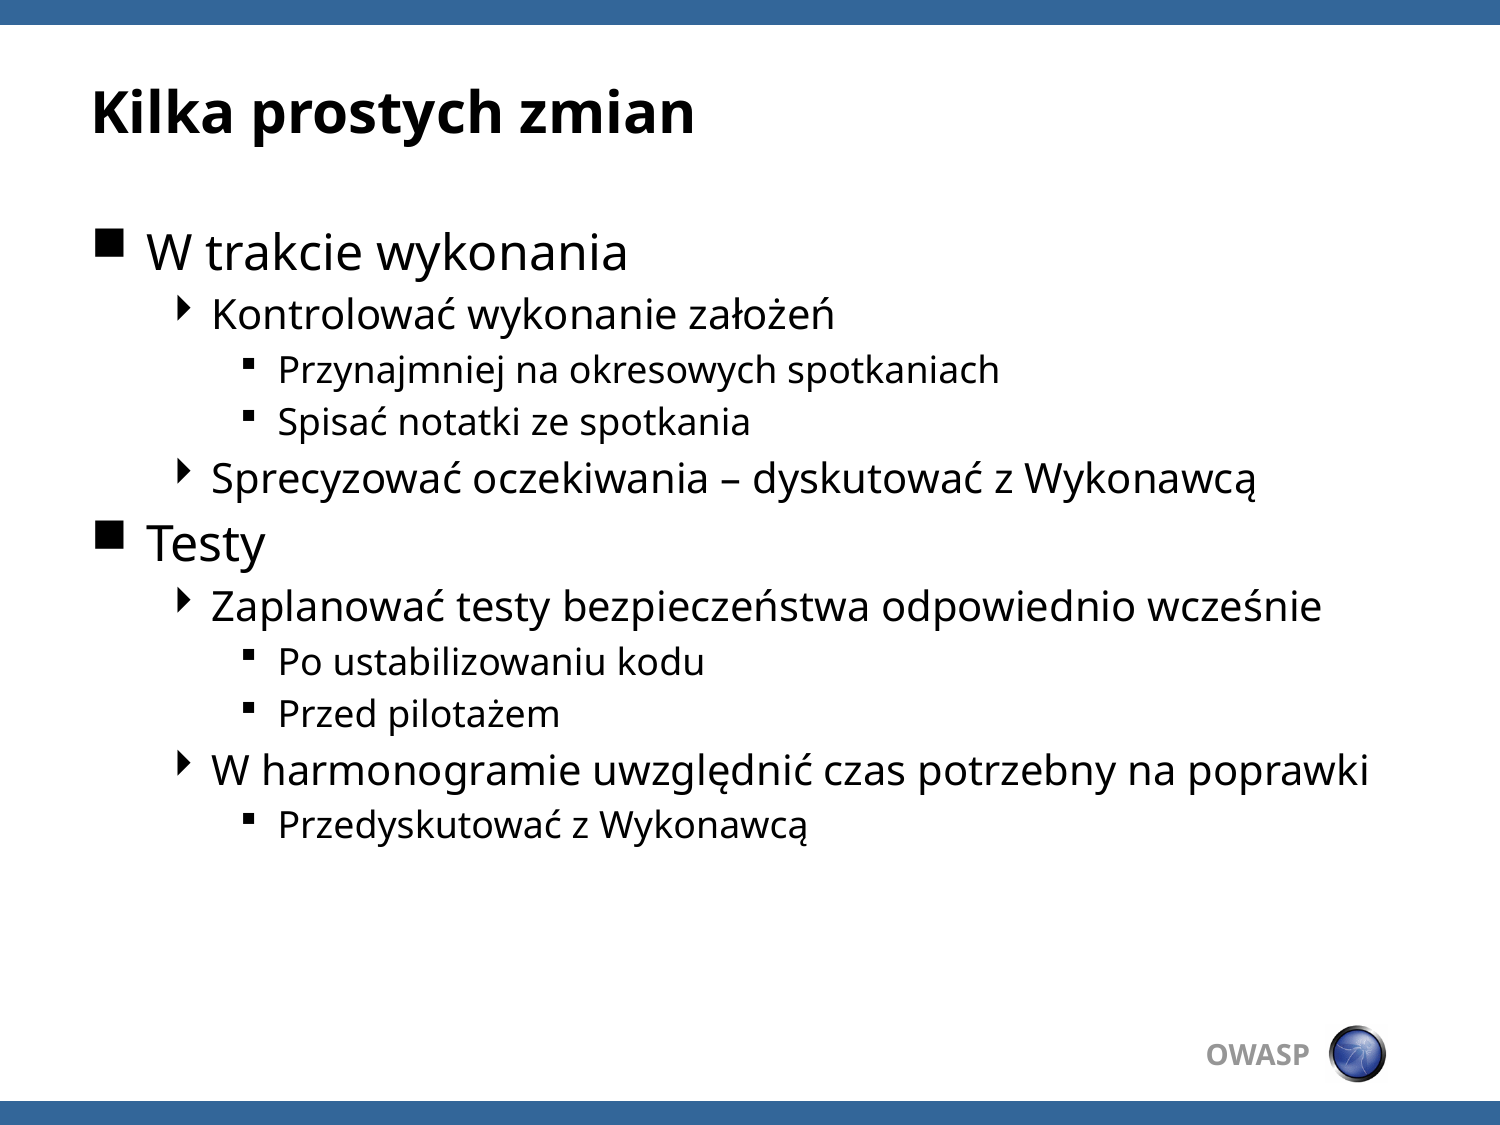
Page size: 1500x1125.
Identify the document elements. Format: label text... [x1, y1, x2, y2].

list W trakcie wykonania Kontrolować wykonanie założeń Przynajmniej na okresowych spotkaniach Spisać notatki ze spotkania Sprecyzować oczekiwania – dyskutować z Wykonawcą Testy Zaplanować testy bezpieczeństwa odpowiednio wcześnie Po ustabilizowaniu kodu Przed pilotażem W harmonogramie uwzględnić czas potrzebny na poprawki Przedyskutować z Wykonawcą [74, 212, 1426, 1006]
picture [1325, 1024, 1388, 1083]
title Kilka prostych zmian [74, 44, 1426, 176]
